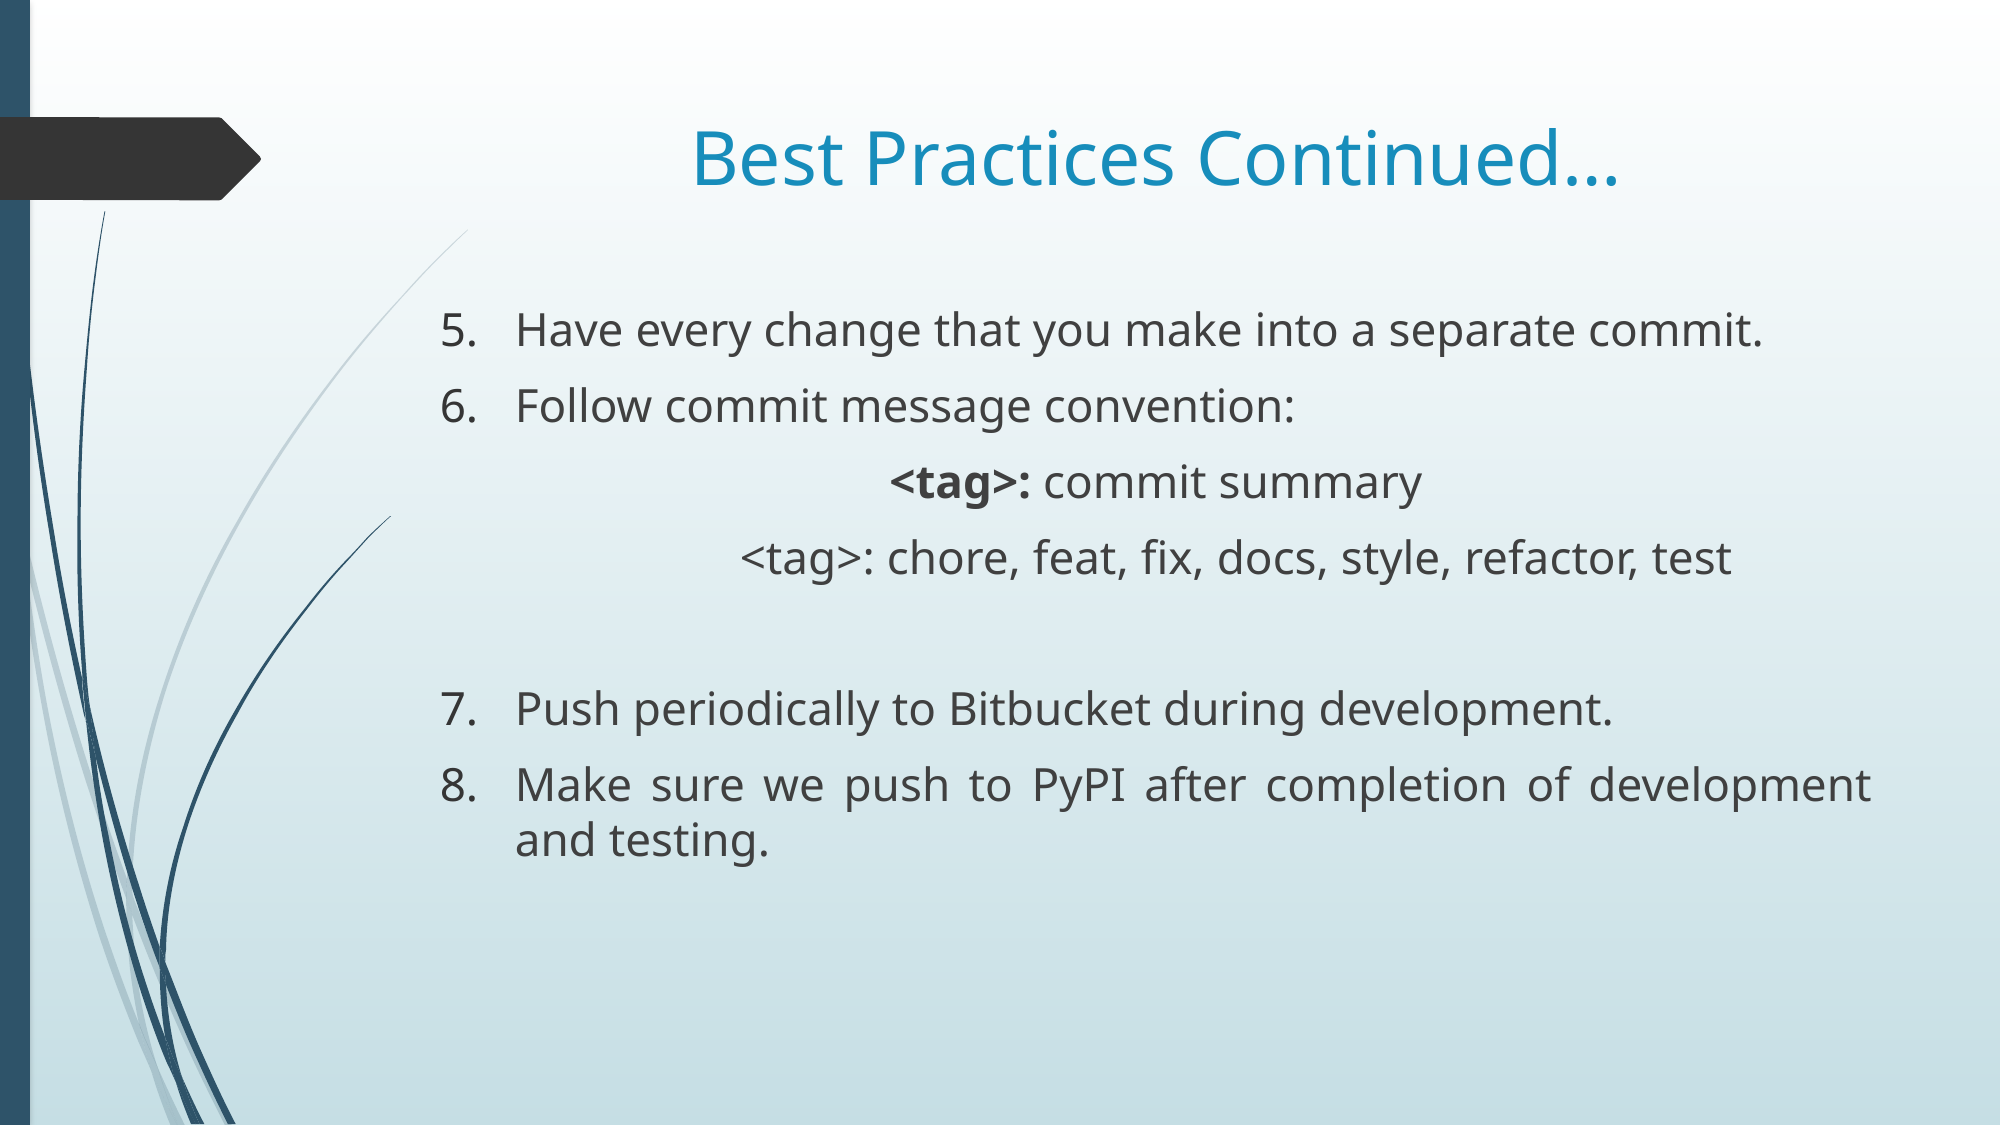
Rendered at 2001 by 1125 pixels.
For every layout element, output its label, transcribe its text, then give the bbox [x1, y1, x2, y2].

title Best Practices Continued… [425, 102, 1888, 293]
list Have every change that you make into a separate commit. Follow commit message convention: <tag>: commit summary <tag>: chore, feat, fix, docs, style, refactor, test Push periodically to Bitbucket during development. Make sure we push to PyPI after completion of development and testing. [424, 293, 1888, 1010]
